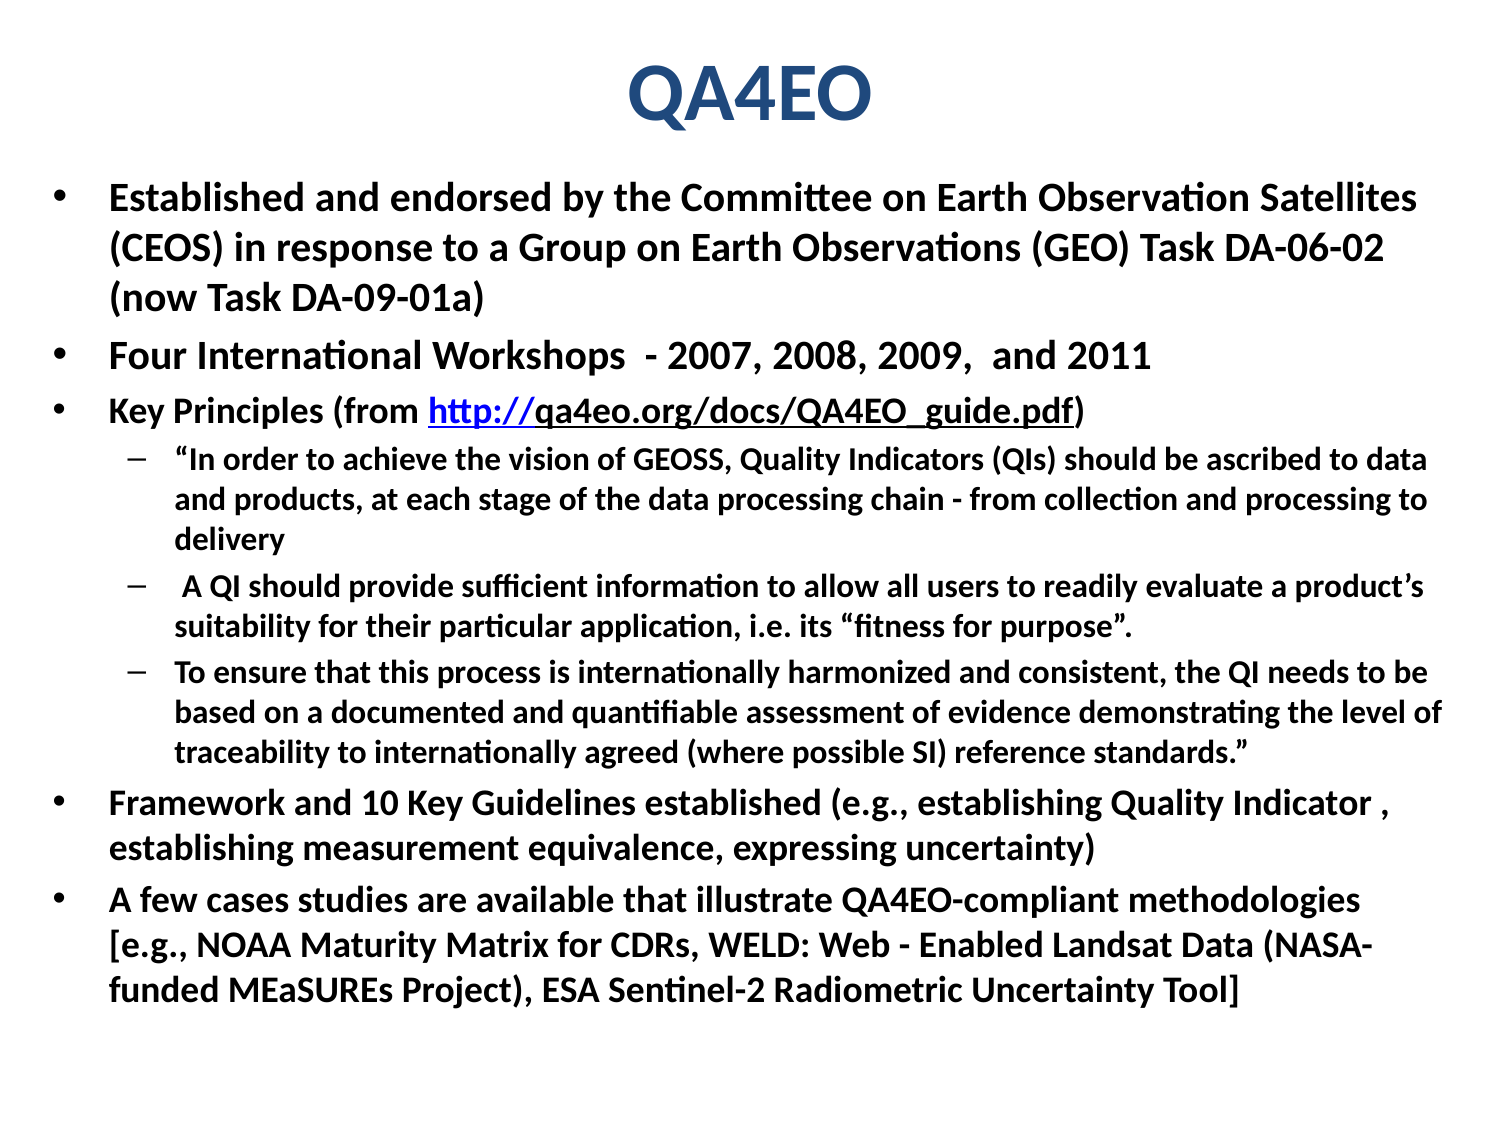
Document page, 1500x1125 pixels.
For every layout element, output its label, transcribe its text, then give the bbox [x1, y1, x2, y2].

title QA4EO [75, 12, 1425, 162]
list Established and endorsed by the Committee on Earth Observation Satellites (CEOS) in response to a Group on Earth Observations (GEO) Task DA-06-02 (now Task DA-09-01a) Four International Workshops - 2007, 2008, 2009, and 2011 Key Principles (from http://qa4eo.org/docs/QA4EO_guide.pdf) “In order to achieve the vision of GEOSS, Quality Indicators (QIs) should be ascribed to data and products, at each stage of the data processing chain - from collection and processing to delivery A QI should provide sufficient information to allow all users to readily evaluate a product’s suitability for their particular application, i.e. its “fitness for purpose”. To ensure that this process is internationally harmonized and consistent, the QI needs to be based on a documented and quantifiable assessment of evidence demonstrating the level of traceability to internationally agreed (where possible SI) reference standards.” Framework and 10 Key Guidelines established (e.g., establishing Quality Indicator , establishing measurement equivalence, expressing uncertainty) A few cases studies are available that illustrate QA4EO-compliant methodologies [e.g., NOAA Maturity Matrix for CDRs, WELD: Web - Enabled Landsat Data (NASA-funded MEaSUREs Project), ESA Sentinel-2 Radiometric Uncertainty Tool] [37, 162, 1463, 1075]
